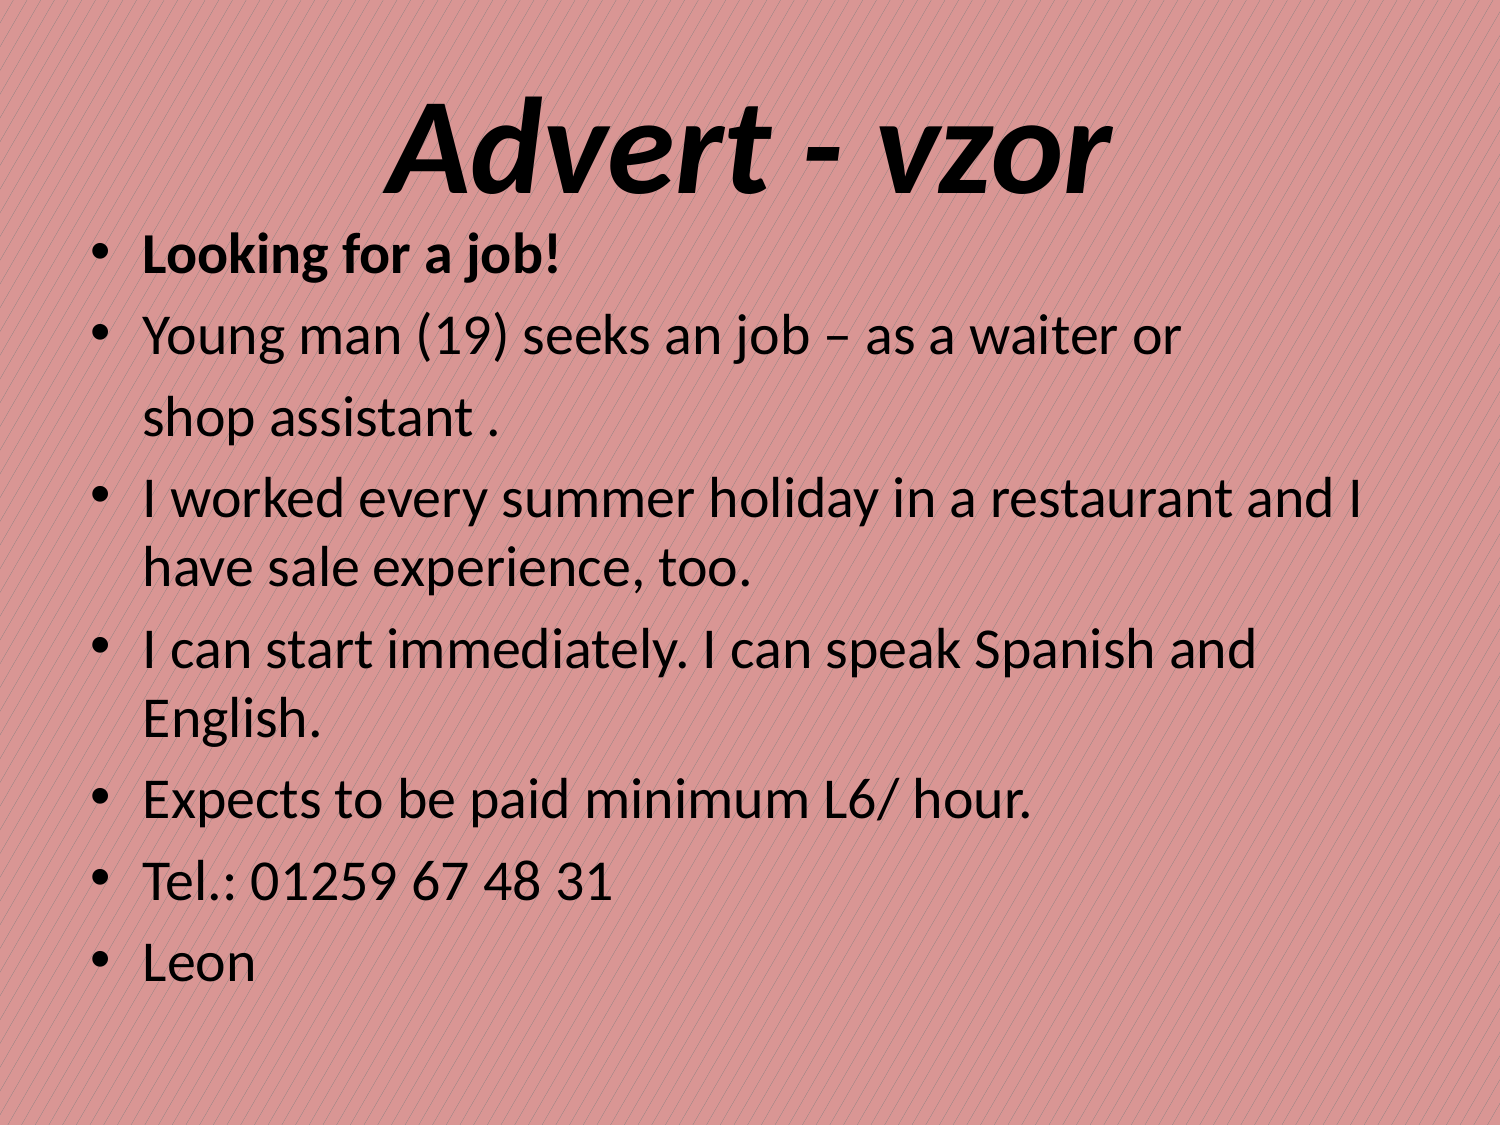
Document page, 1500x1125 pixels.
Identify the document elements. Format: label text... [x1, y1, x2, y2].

title Advert - vzor [75, 45, 1425, 208]
list Looking for a job! Young man (19) seeks an job – as a waiter or shop assistant . I worked every summer holiday in a restaurant and I have sale experience, too. I can start immediately. I can speak Spanish and English. Expects to be paid minimum L6/ hour. Tel.: 01259 67 48 31 Leon [75, 208, 1425, 1005]
